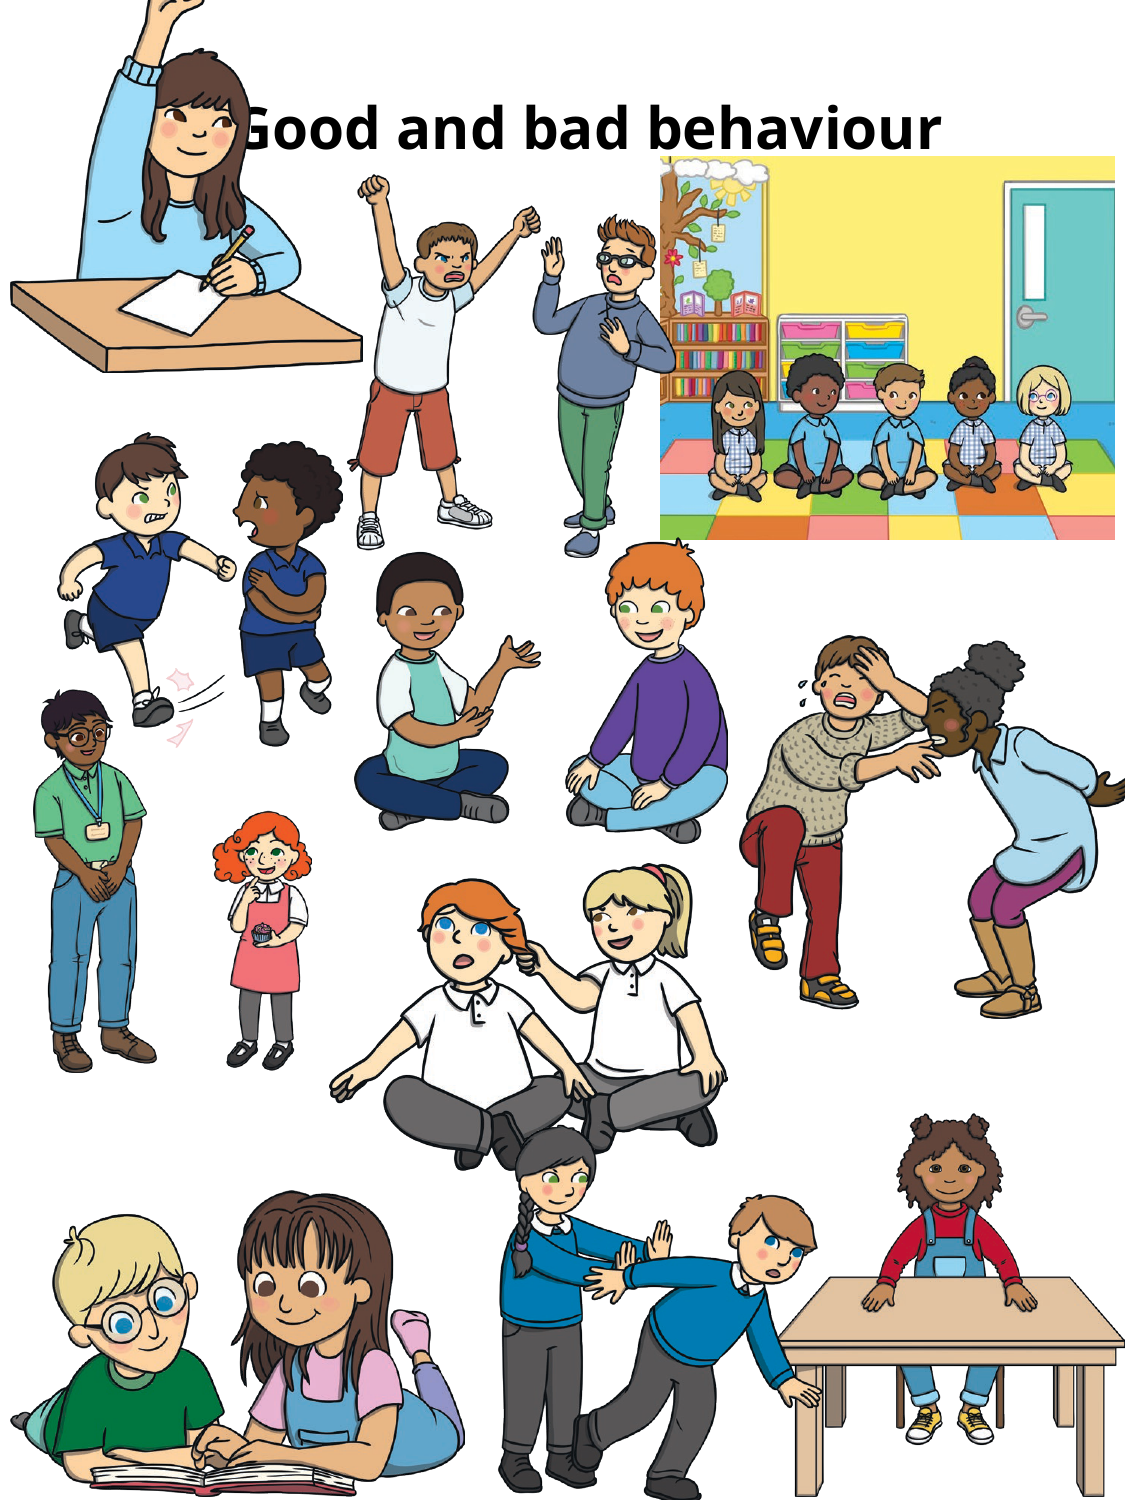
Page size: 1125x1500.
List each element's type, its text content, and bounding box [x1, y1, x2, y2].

picture [33, 432, 343, 1073]
picture [10, 1190, 465, 1497]
picture [347, 156, 1115, 844]
picture [329, 863, 1125, 1500]
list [10, 0, 363, 373]
title Good and bad behaviour [363, 78, 1072, 174]
picture [739, 635, 1125, 1019]
